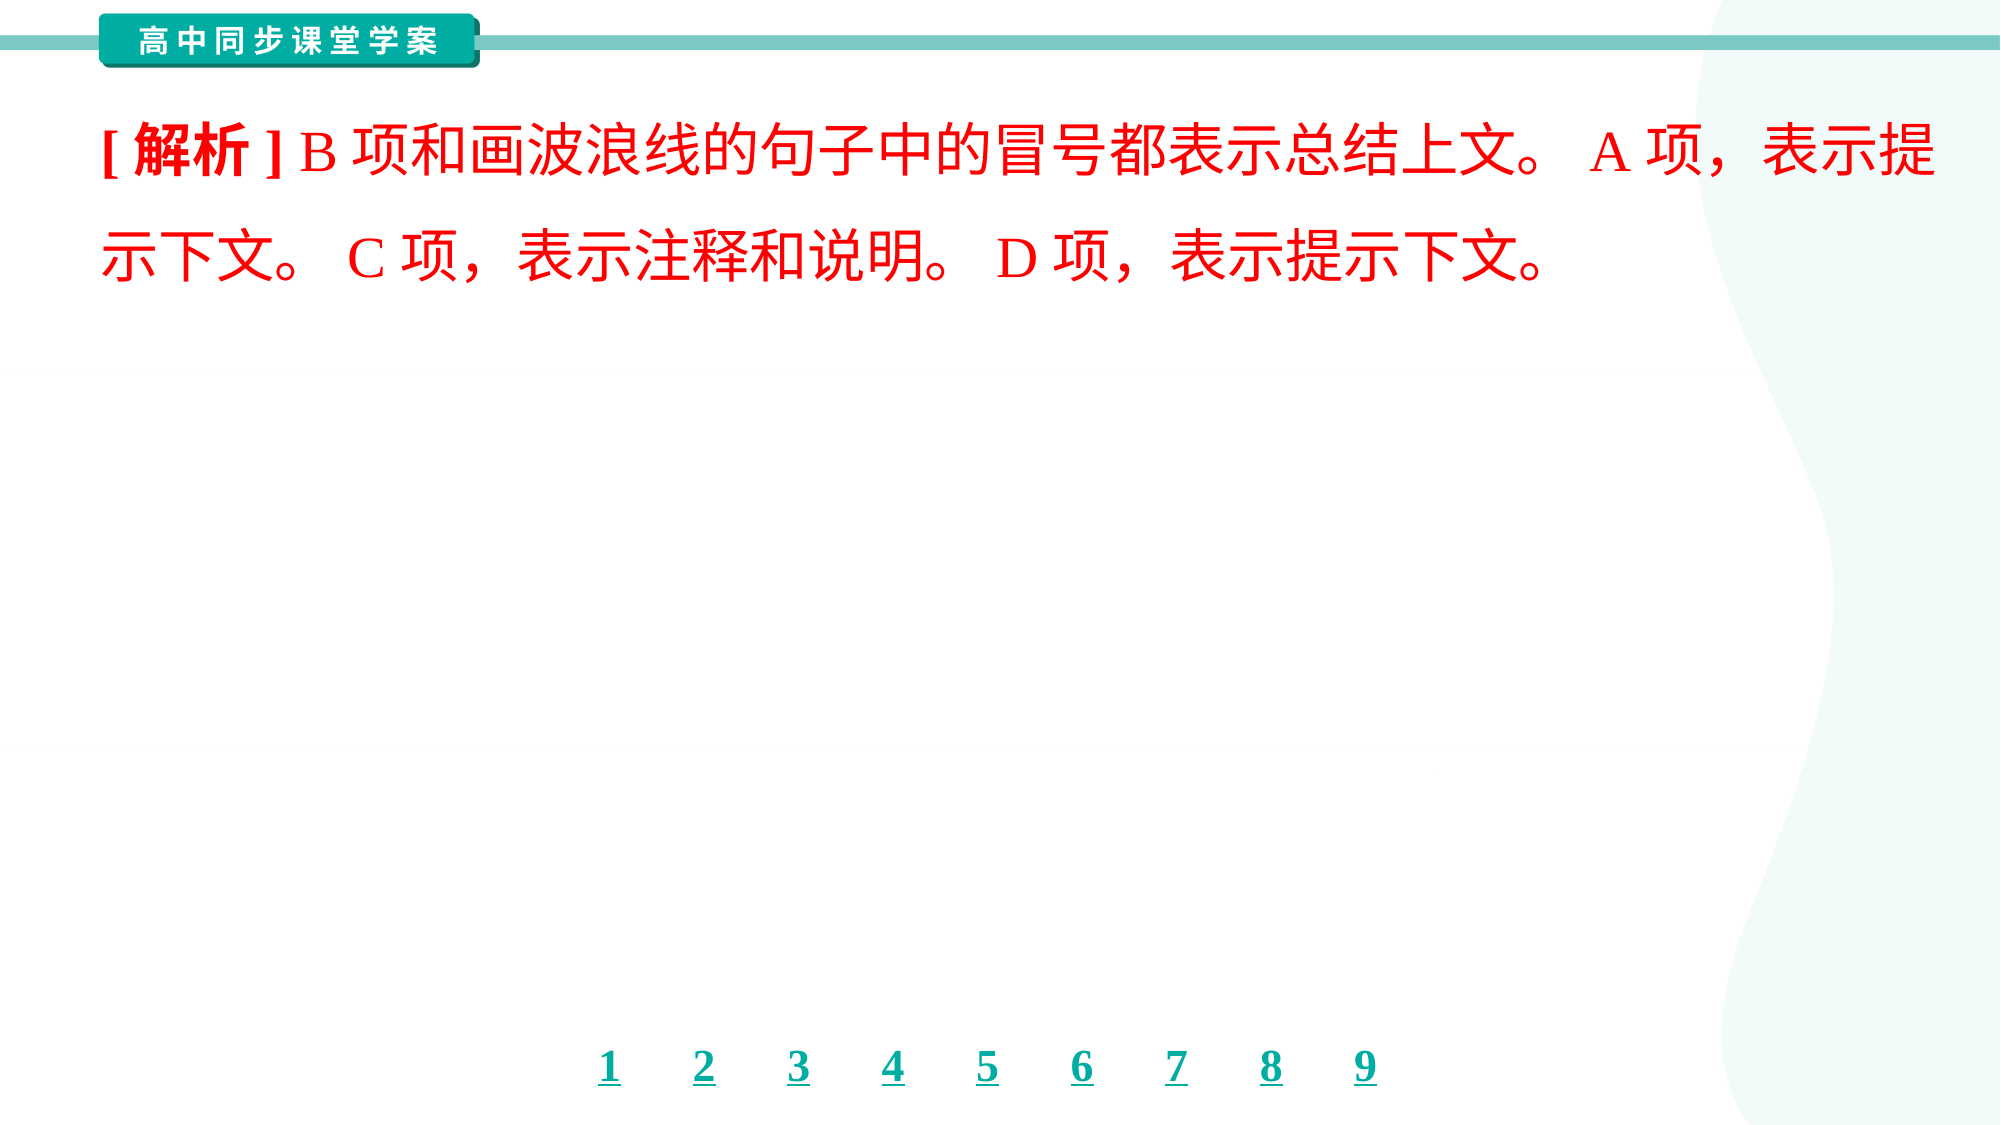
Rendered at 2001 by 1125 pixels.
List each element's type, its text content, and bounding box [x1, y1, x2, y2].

picture [0, 0, 2000, 1125]
text_box [解析] B项和画波浪线的句子中的冒号都表示总结上文。A项，表示提 示下文。C项，表示注释和说明。D项，表示提示下文。 [100, 76, 1899, 290]
